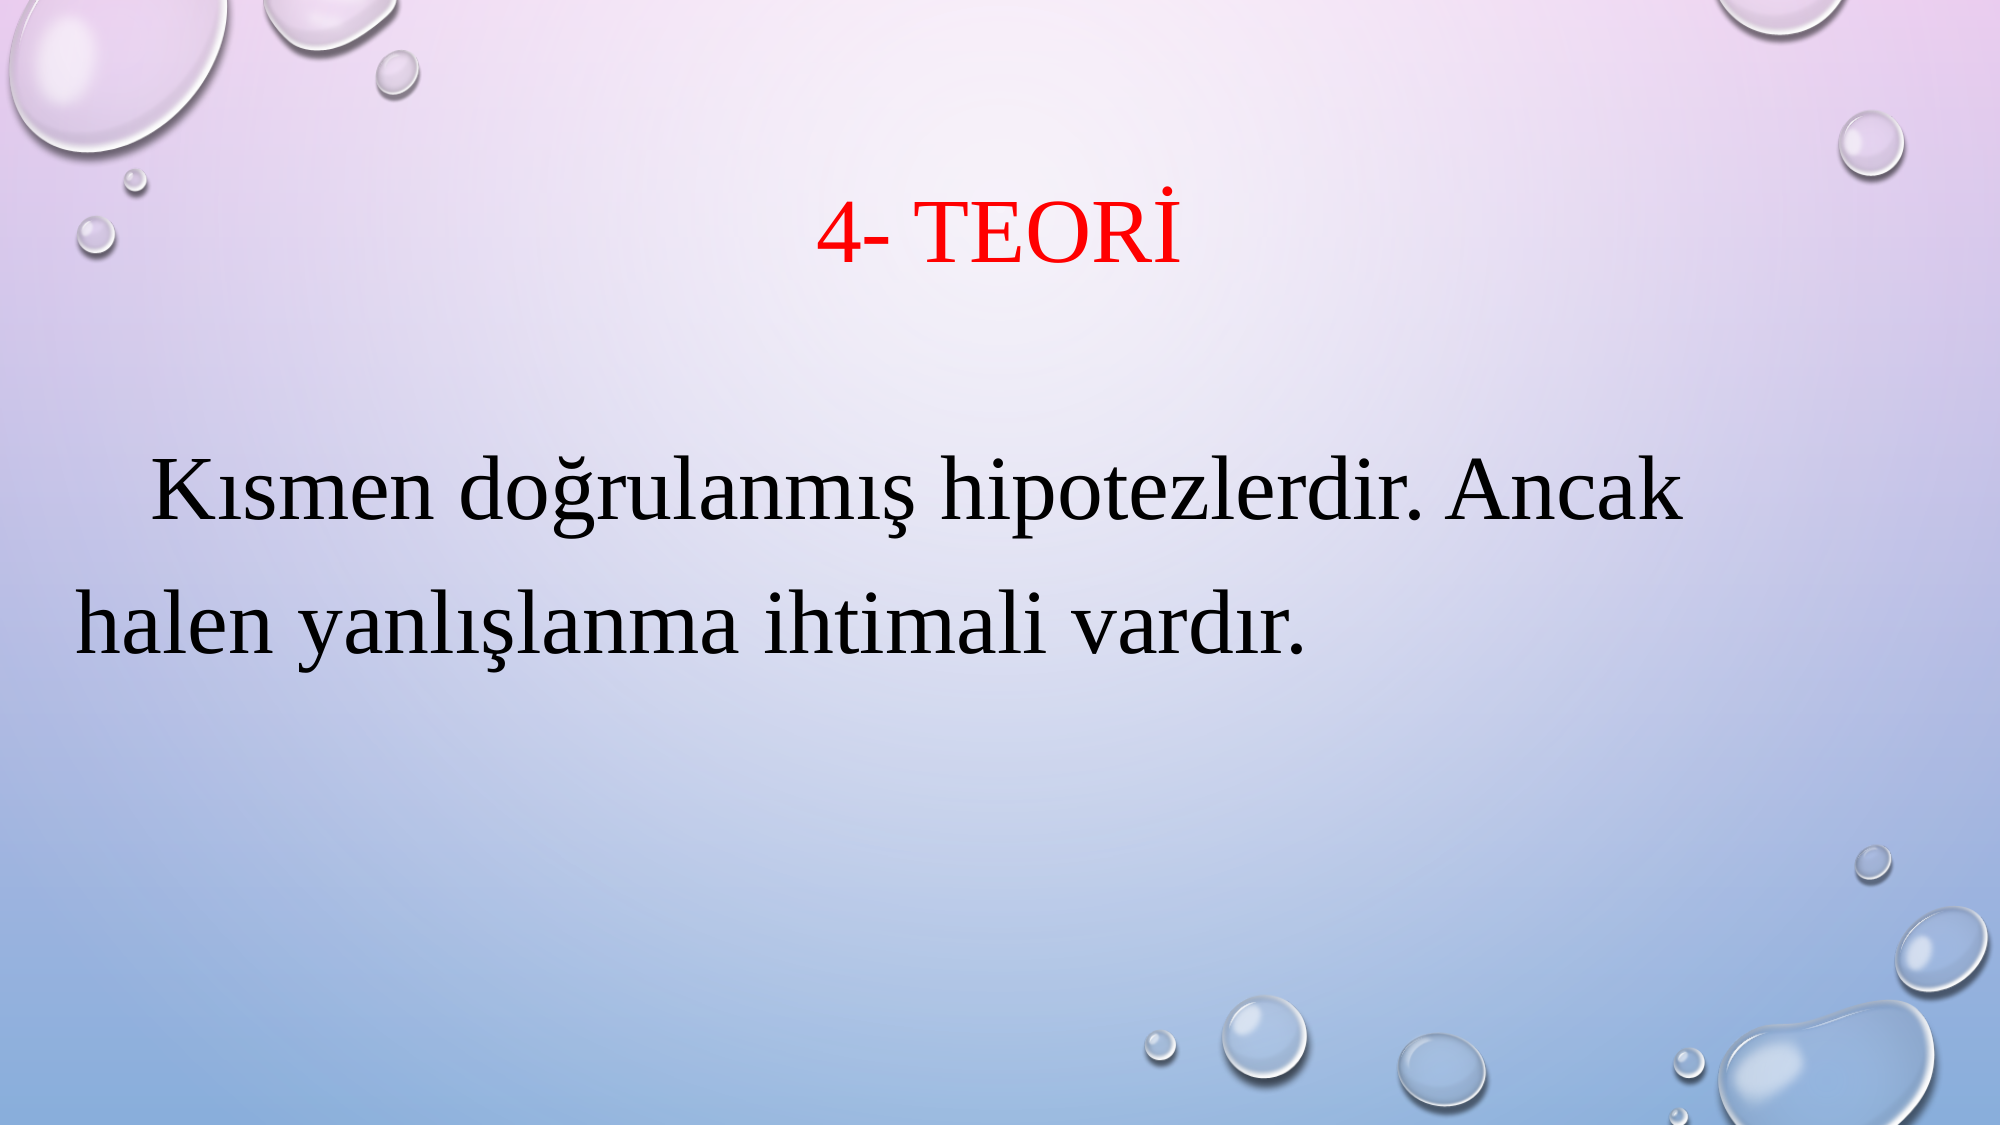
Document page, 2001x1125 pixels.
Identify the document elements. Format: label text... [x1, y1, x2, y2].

list Kısmen doğrulanmış hipotezlerdir. Ancak halen yanlışlanma ihtimali vardır. [60, 388, 1920, 950]
title 4- teori [149, 101, 1851, 364]
picture [0, 0, 2000, 1125]
